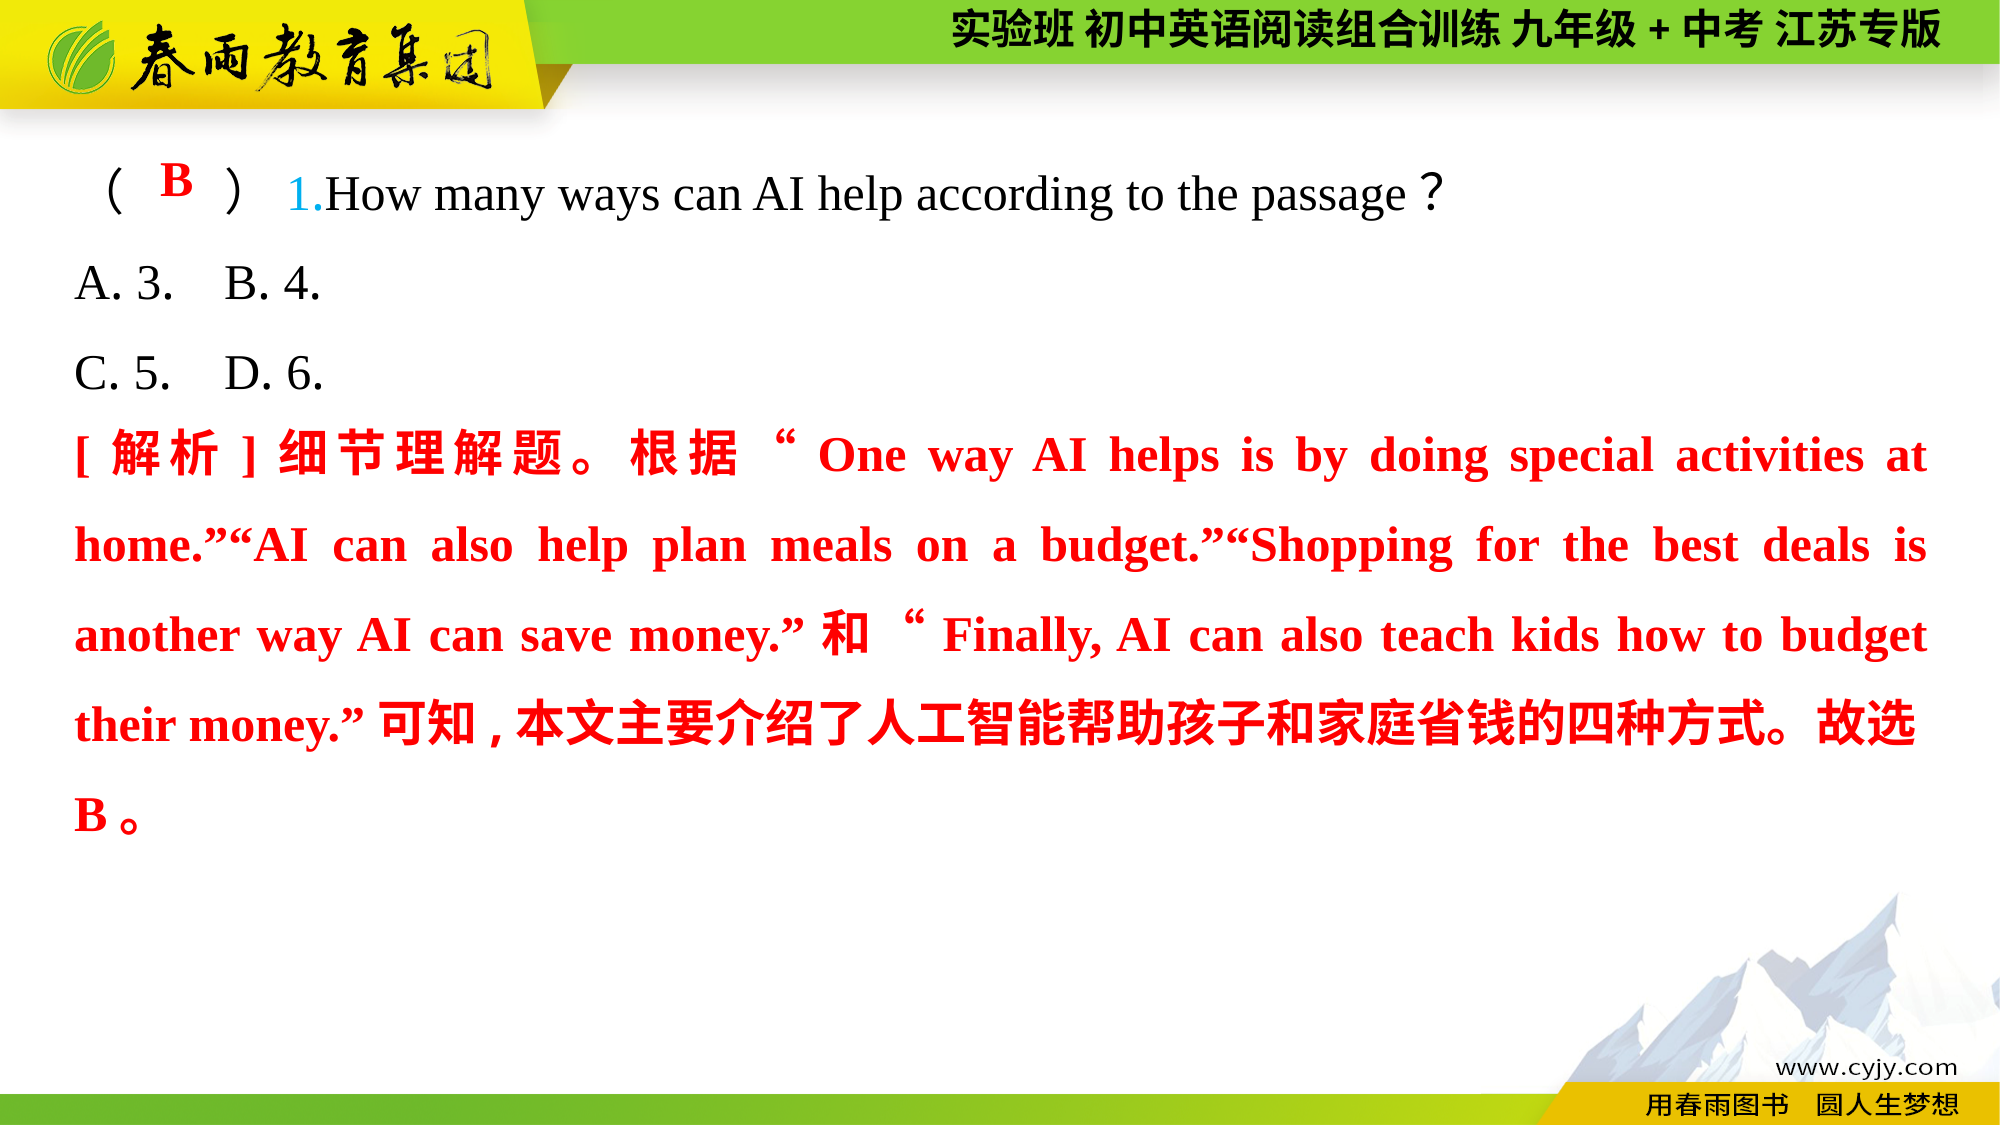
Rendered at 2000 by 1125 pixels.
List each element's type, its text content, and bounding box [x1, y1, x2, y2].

text_box B [145, 138, 209, 214]
picture [0, 0, 2000, 1125]
list （ ）1.How many ways can AI help according to the passage？ A. 3. B. 4. C. 5. D. 6. [59, 122, 1944, 384]
text_box [解析]细节理解题。根据“One way AI helps is by doing special activities at home.”“AI can also help plan meals on a budget.”“Shopping for the best deals is another way AI can save money.”和“Finally, AI can also teach kids how to budget their money.”可知,本文主要介绍了人工智能帮助孩子和家庭省钱的四种方式。故选B。 [59, 384, 1944, 850]
